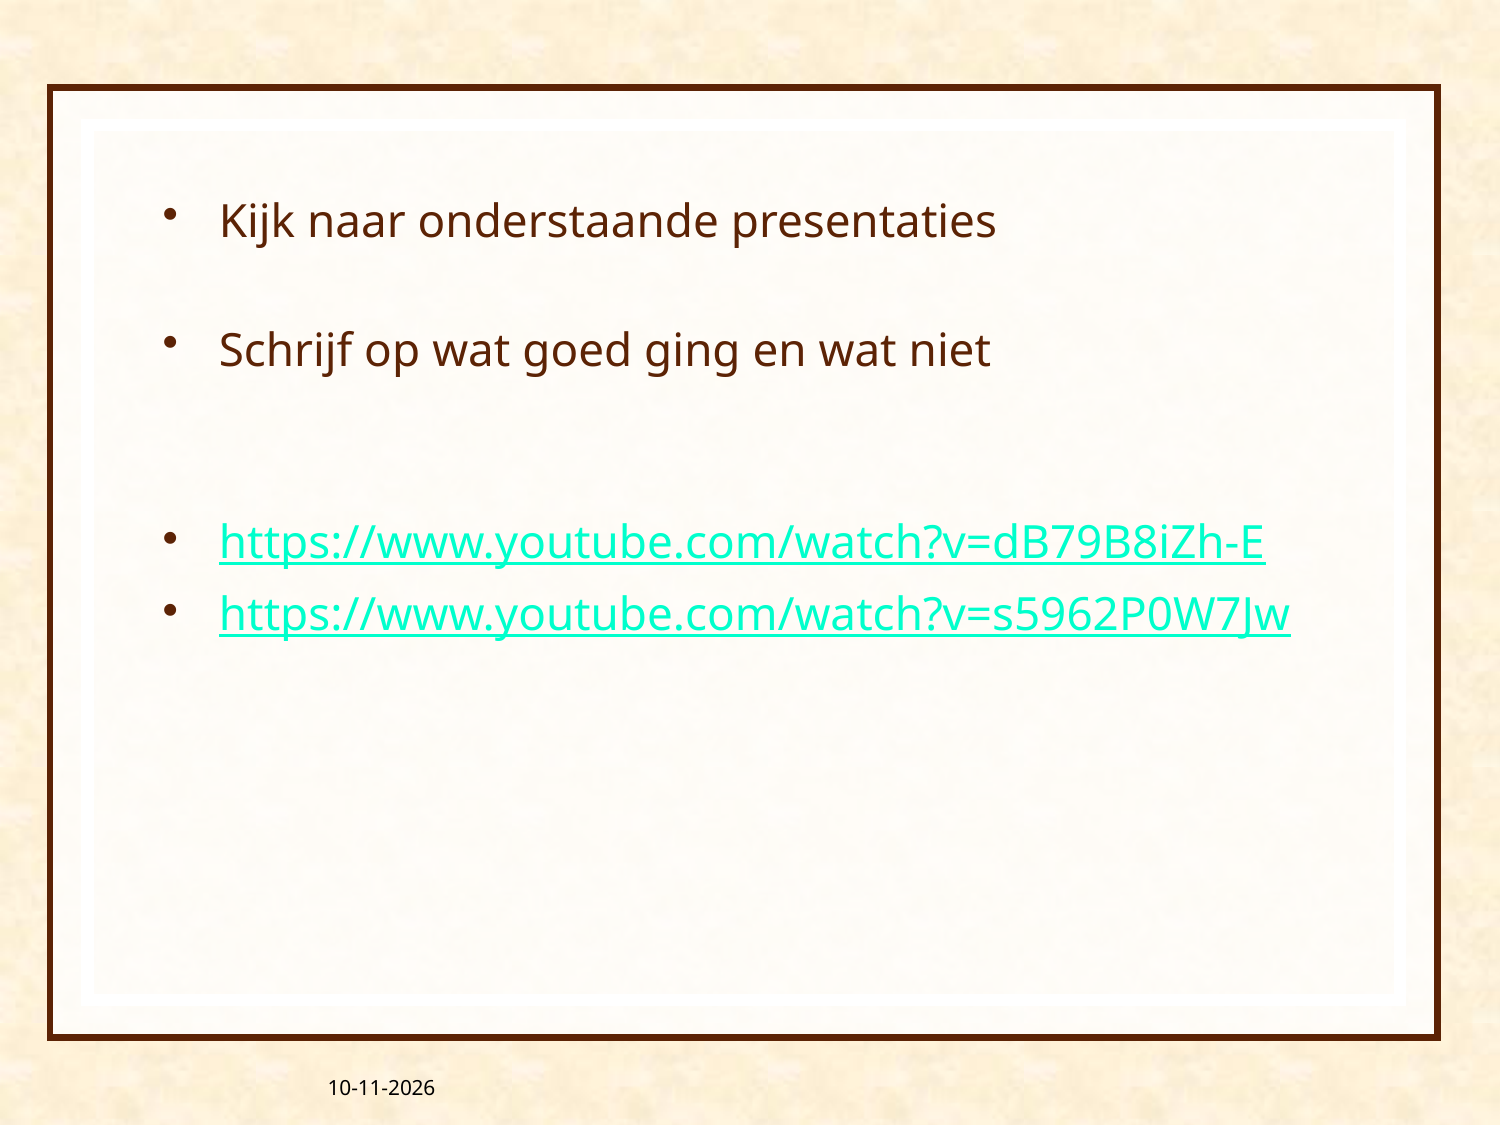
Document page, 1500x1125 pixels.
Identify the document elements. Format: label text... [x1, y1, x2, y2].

list Kijk naar onderstaande presentaties Schrijf op wat goed ging en wat niet https://www.youtube.com/watch?v=dB79B8iZh-E https://www.youtube.com/watch?v=s5962P0W7Jw [147, 184, 1350, 976]
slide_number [312, 1052, 575, 1125]
picture [0, 0, 1500, 1125]
